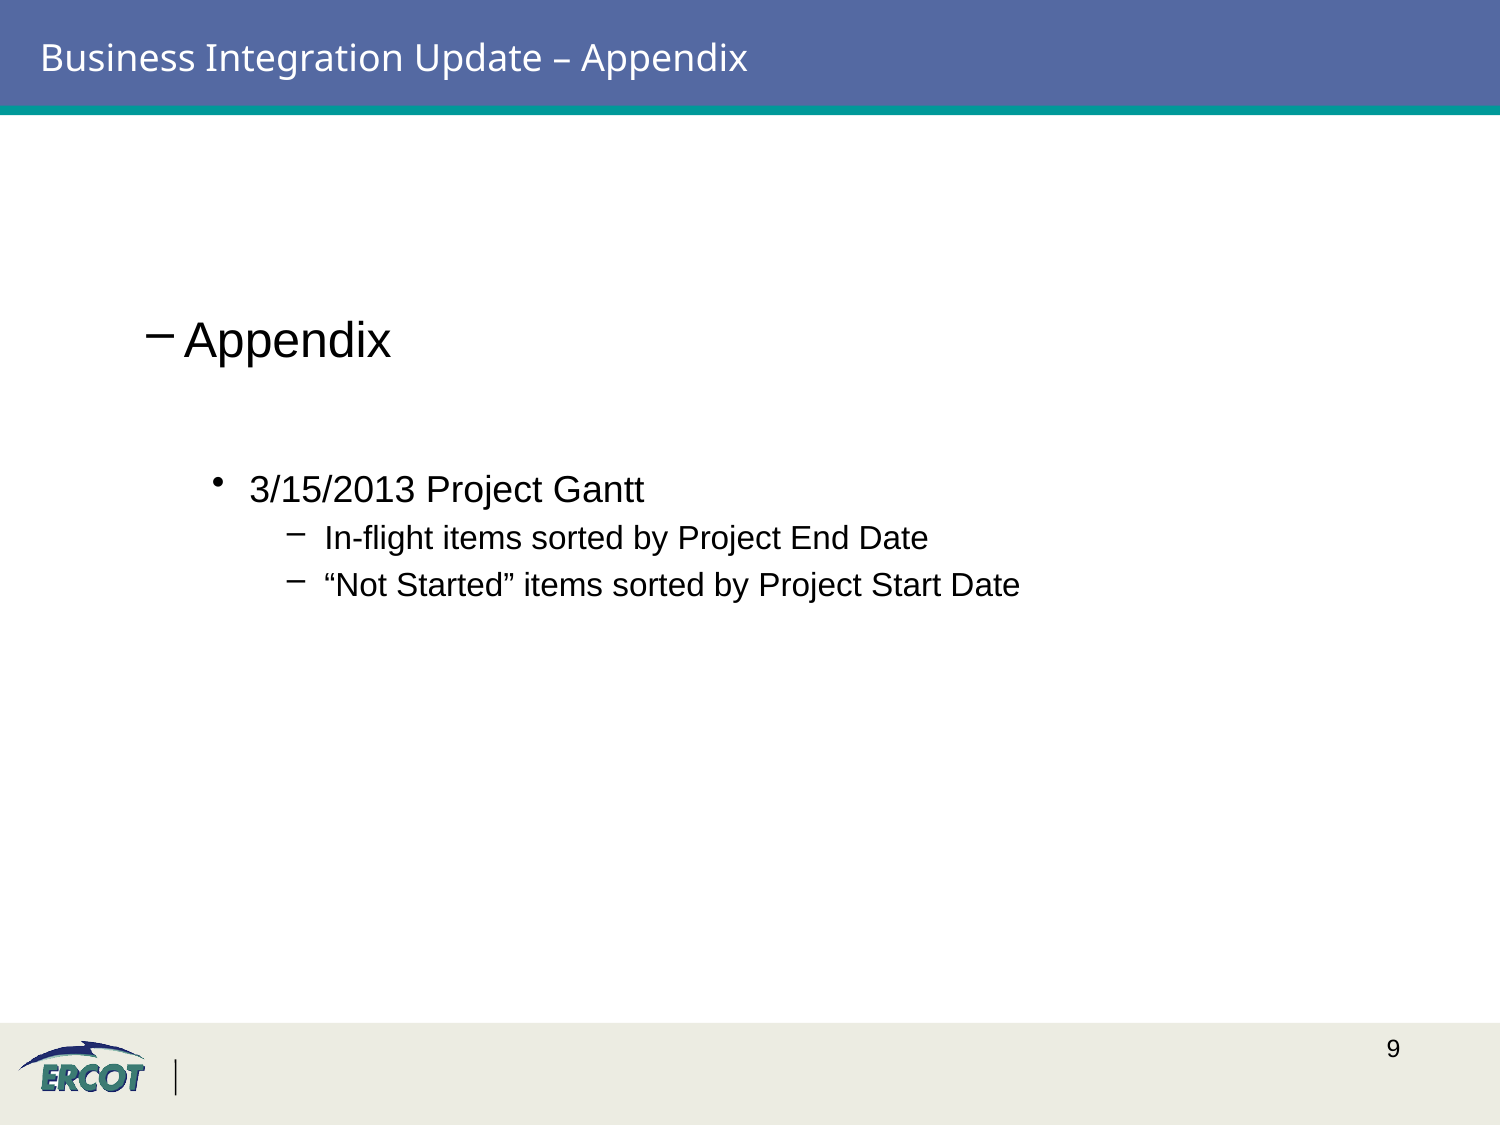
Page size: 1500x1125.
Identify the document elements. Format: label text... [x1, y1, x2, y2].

picture [10, 1031, 151, 1111]
title Business Integration Update – Appendix [24, 0, 1013, 113]
list Appendix 3/15/2013 Project Gantt In-flight items sorted by Project End Date “Not Started” items sorted by Project Start Date [75, 299, 1425, 1000]
